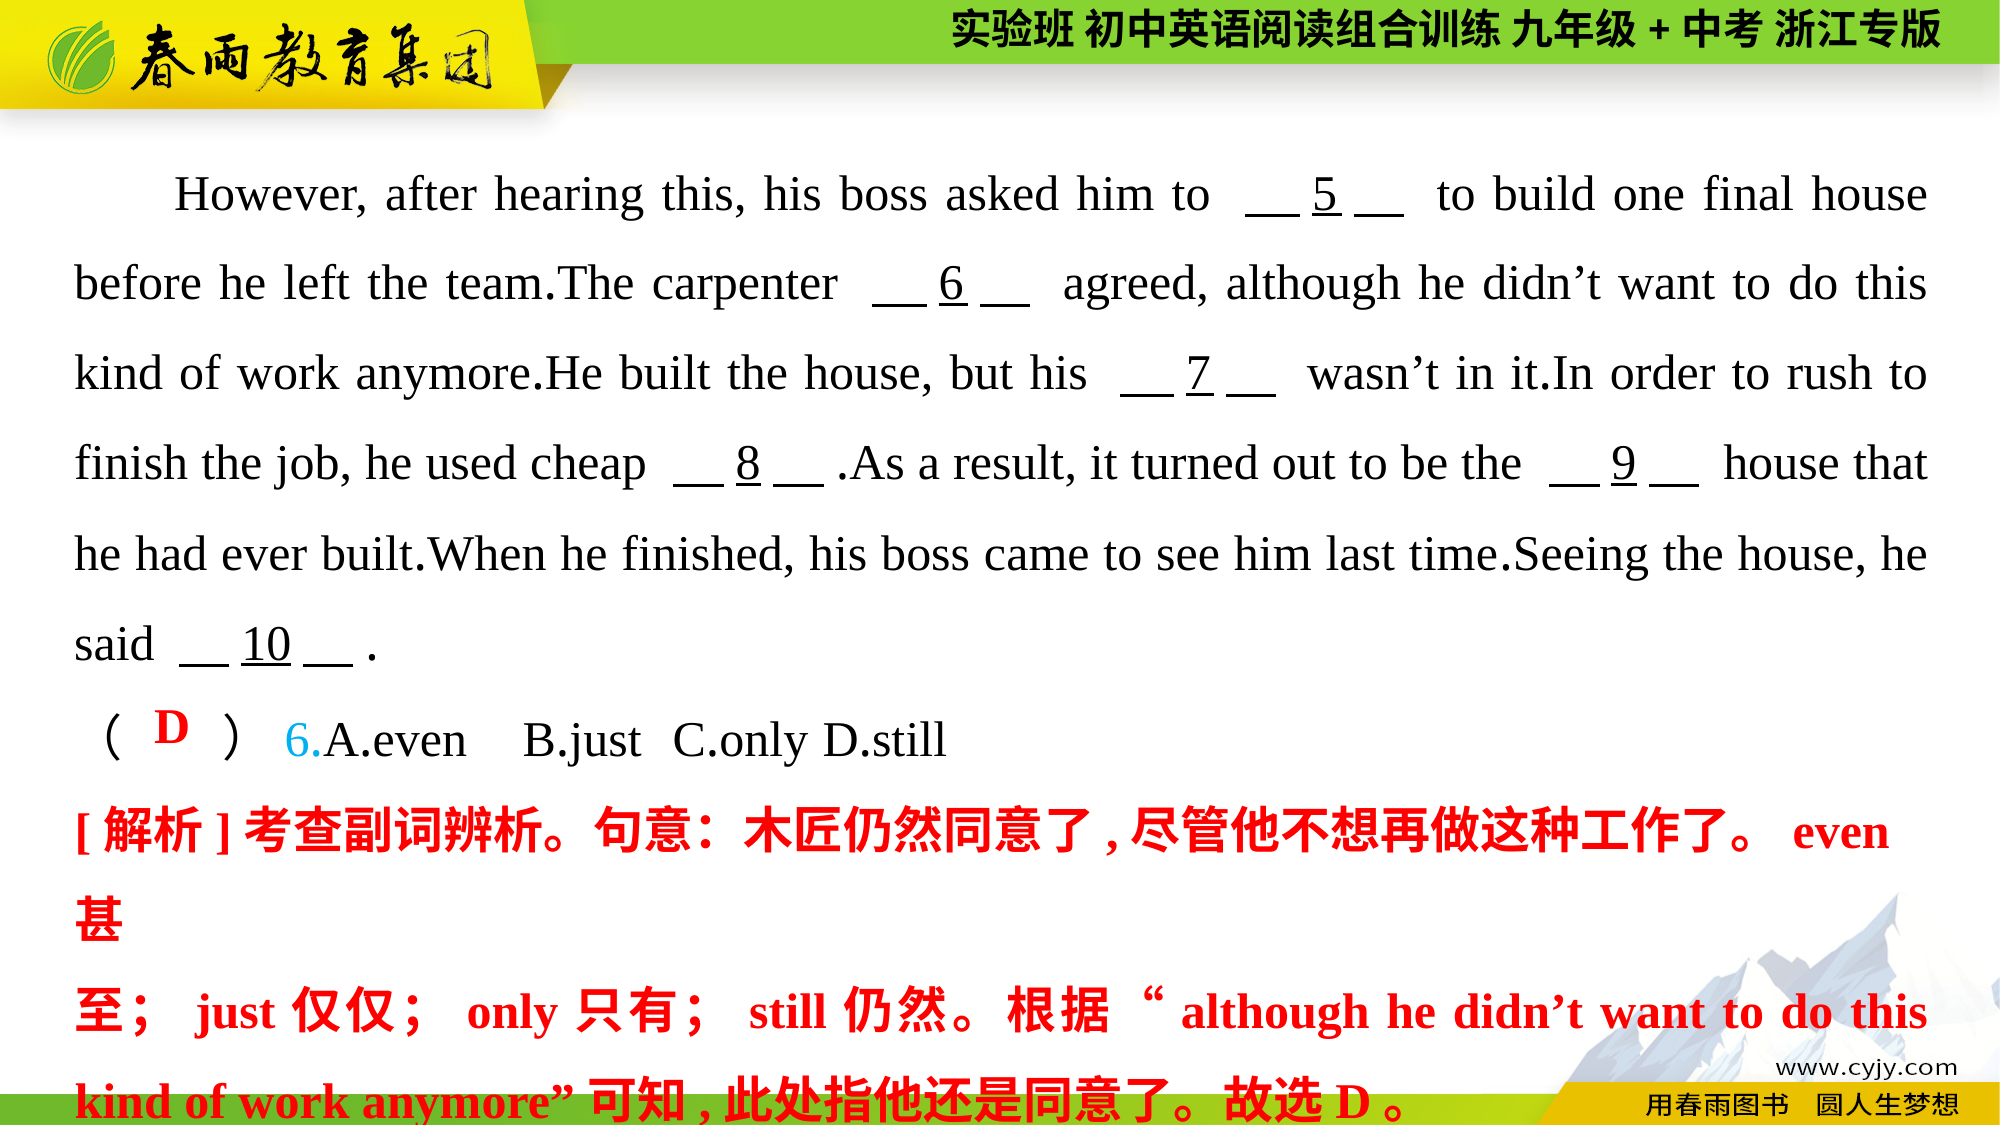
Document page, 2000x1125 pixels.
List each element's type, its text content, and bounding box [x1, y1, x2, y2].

text_box [解析]考查副词辨析。句意：木匠仍然同意了,尽管他不想再做这种工作了。even甚 至；just仅仅；only只有；still仍然。根据“although he didn’t want to do this kind of work anymore”可知,此处指他还是同意了。故选D。 [59, 761, 1944, 1125]
picture [0, 0, 2000, 1125]
text_box （ ）6.A.even B.just C.only D.still [57, 668, 1942, 774]
text_box D [139, 686, 206, 761]
list However, after hearing this, his boss asked him to 5 to build one final house before he left the team.The carpenter 6 agreed, although he didn’t want to do this kind of work anymore.He built the house, but his 7 wasn’t in it.In order to rush to finish the job, he used cheap 8 .As a result, it turned out to be the 9 house that he had ever built.When he finished, his boss came to see him last time.Seeing the house, he said 10 . [59, 122, 1944, 672]
